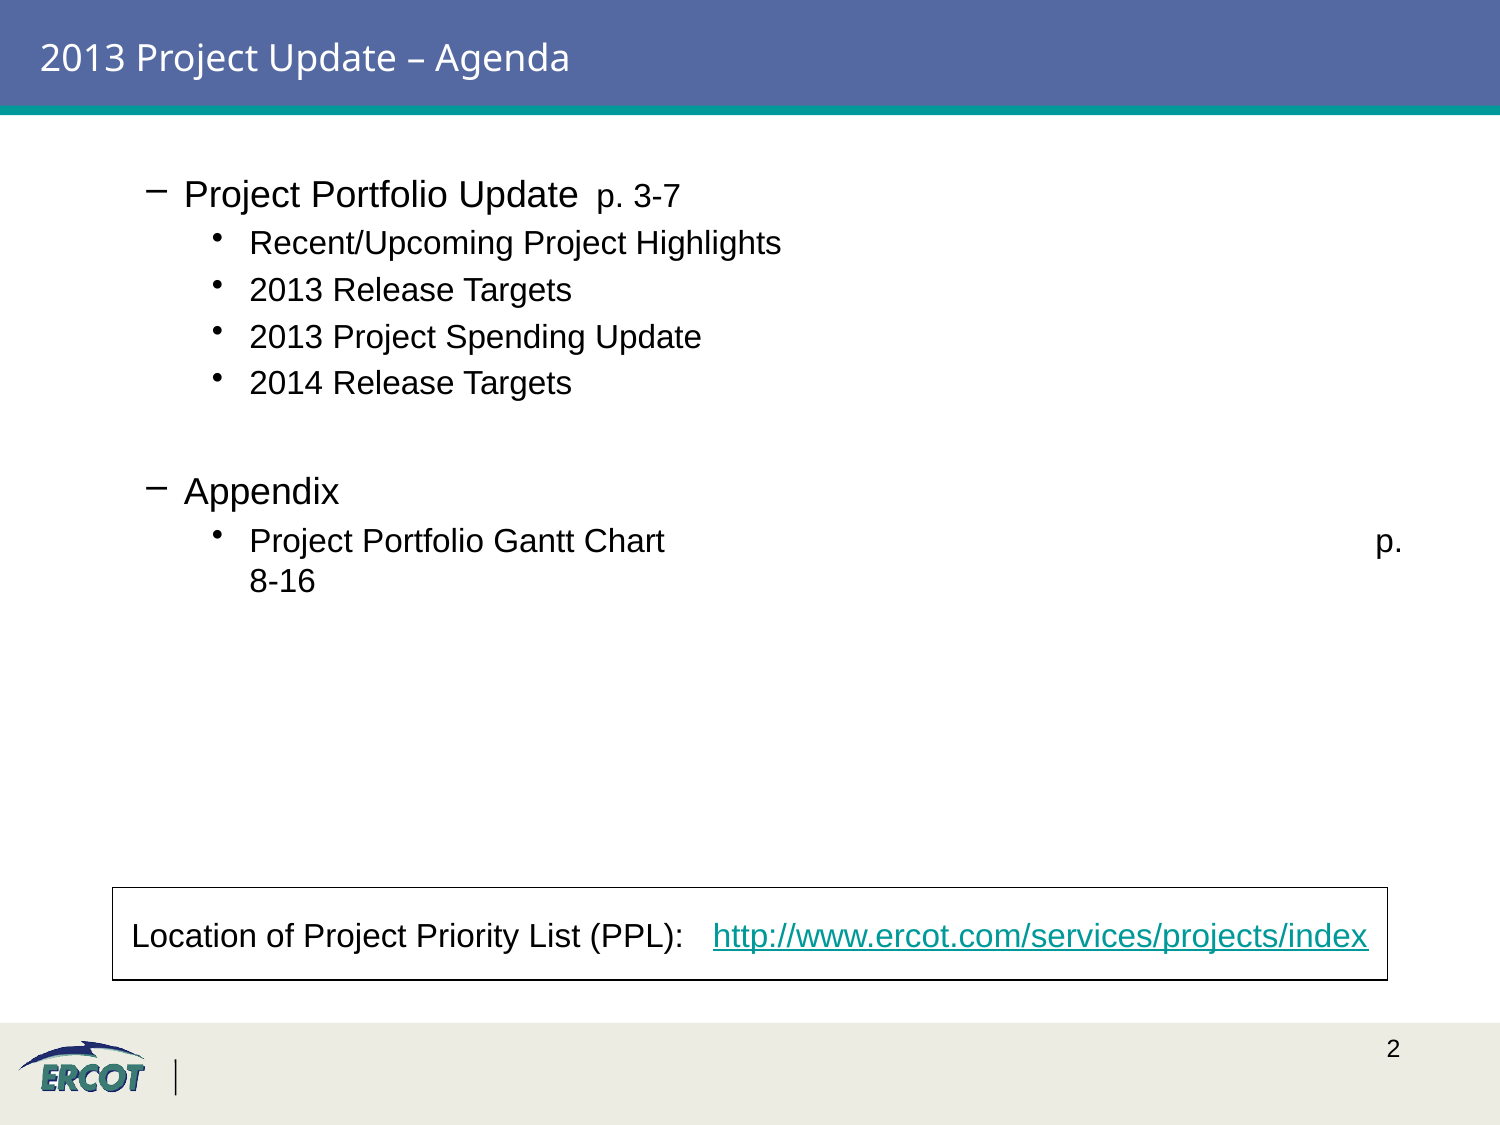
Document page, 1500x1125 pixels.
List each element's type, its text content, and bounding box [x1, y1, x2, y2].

picture [10, 1031, 151, 1111]
list Project Portfolio Update p. 3-7 Recent/Upcoming Project Highlights 2013 Release Targets 2013 Project Spending Update 2014 Release Targets Appendix Project Portfolio Gantt Chart p. 8-16 [75, 162, 1438, 863]
title 2013 Project Update – Agenda [24, 0, 1013, 113]
text_box Location of Project Priority List (PPL): http://www.ercot.com/services/projects/index [112, 887, 1388, 980]
